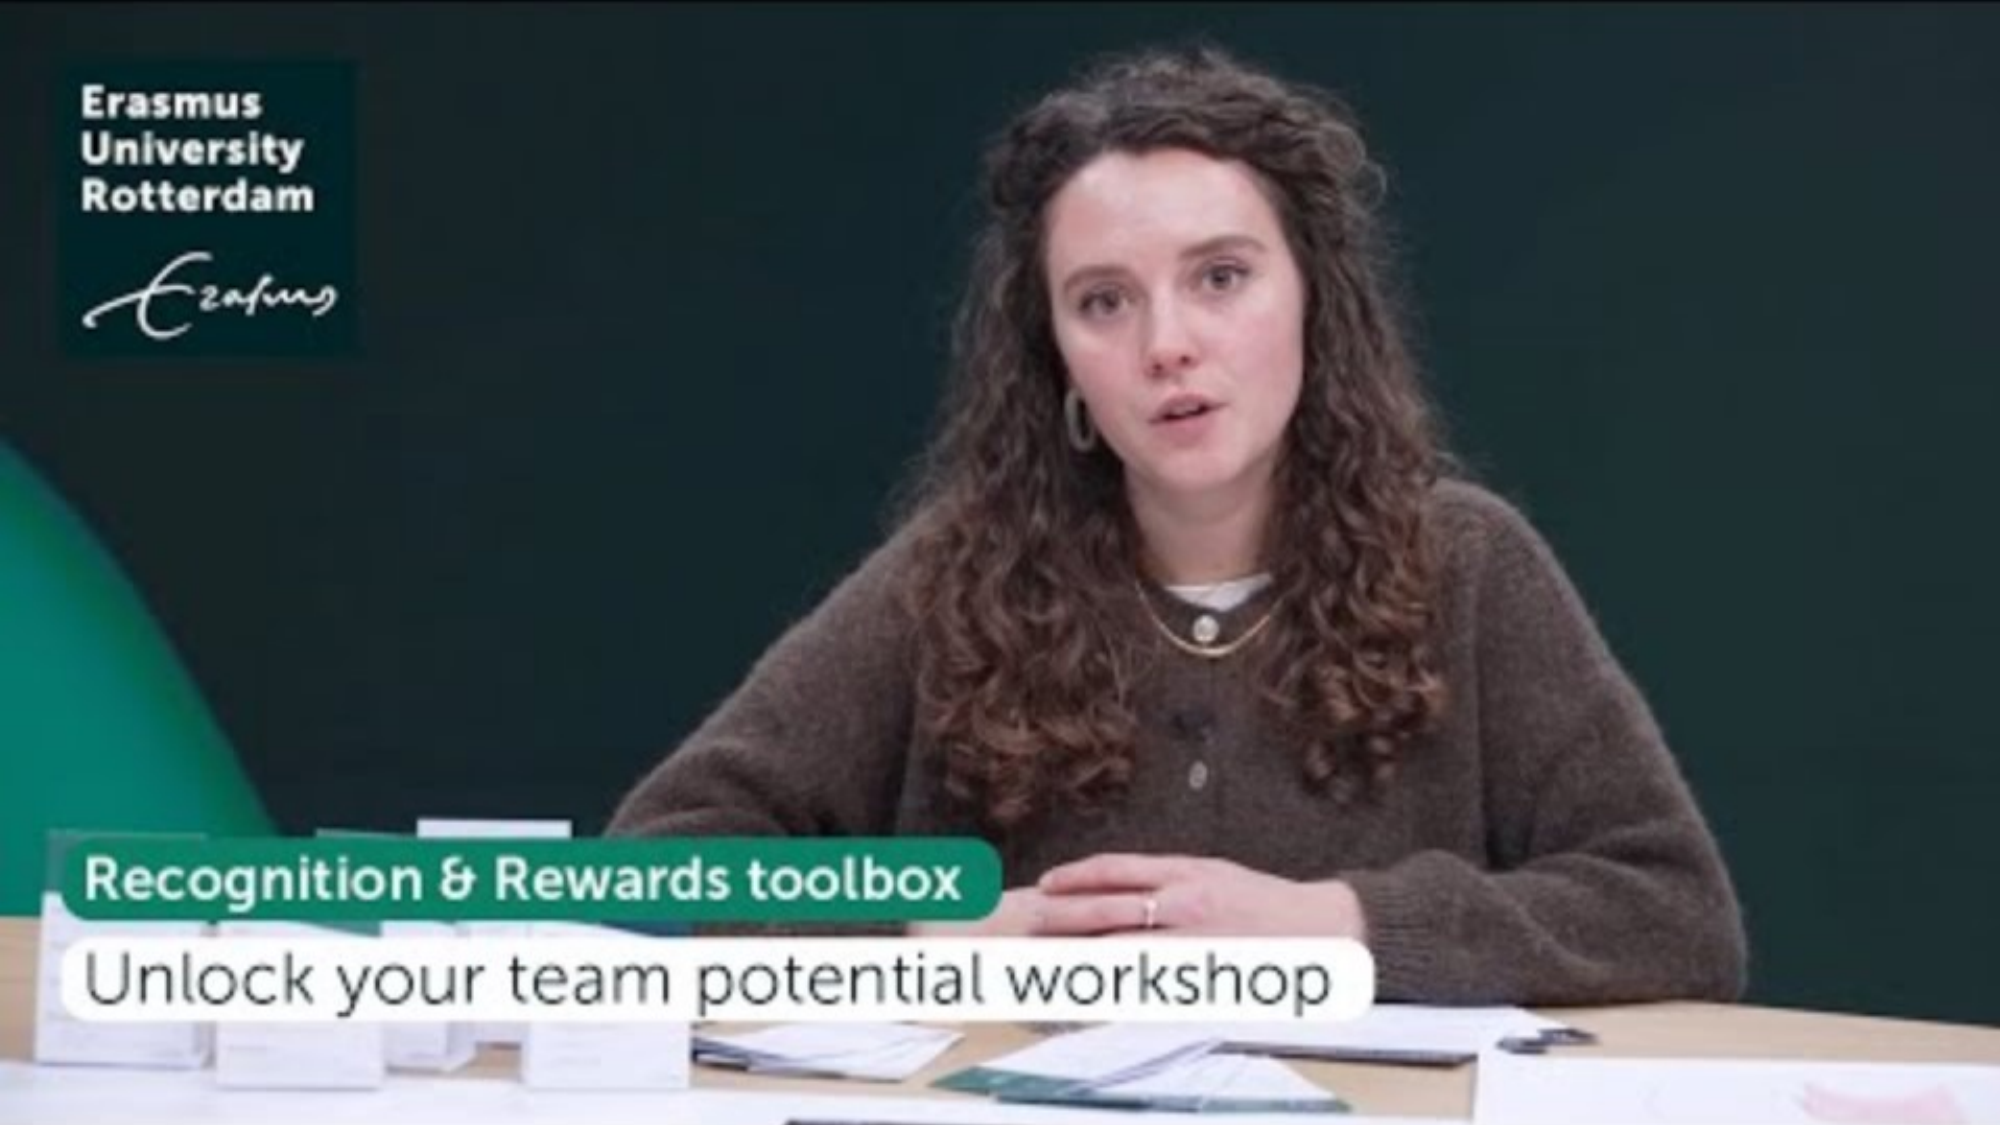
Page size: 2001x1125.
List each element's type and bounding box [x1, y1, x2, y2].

text_box [0, 0, 2000, 1125]
